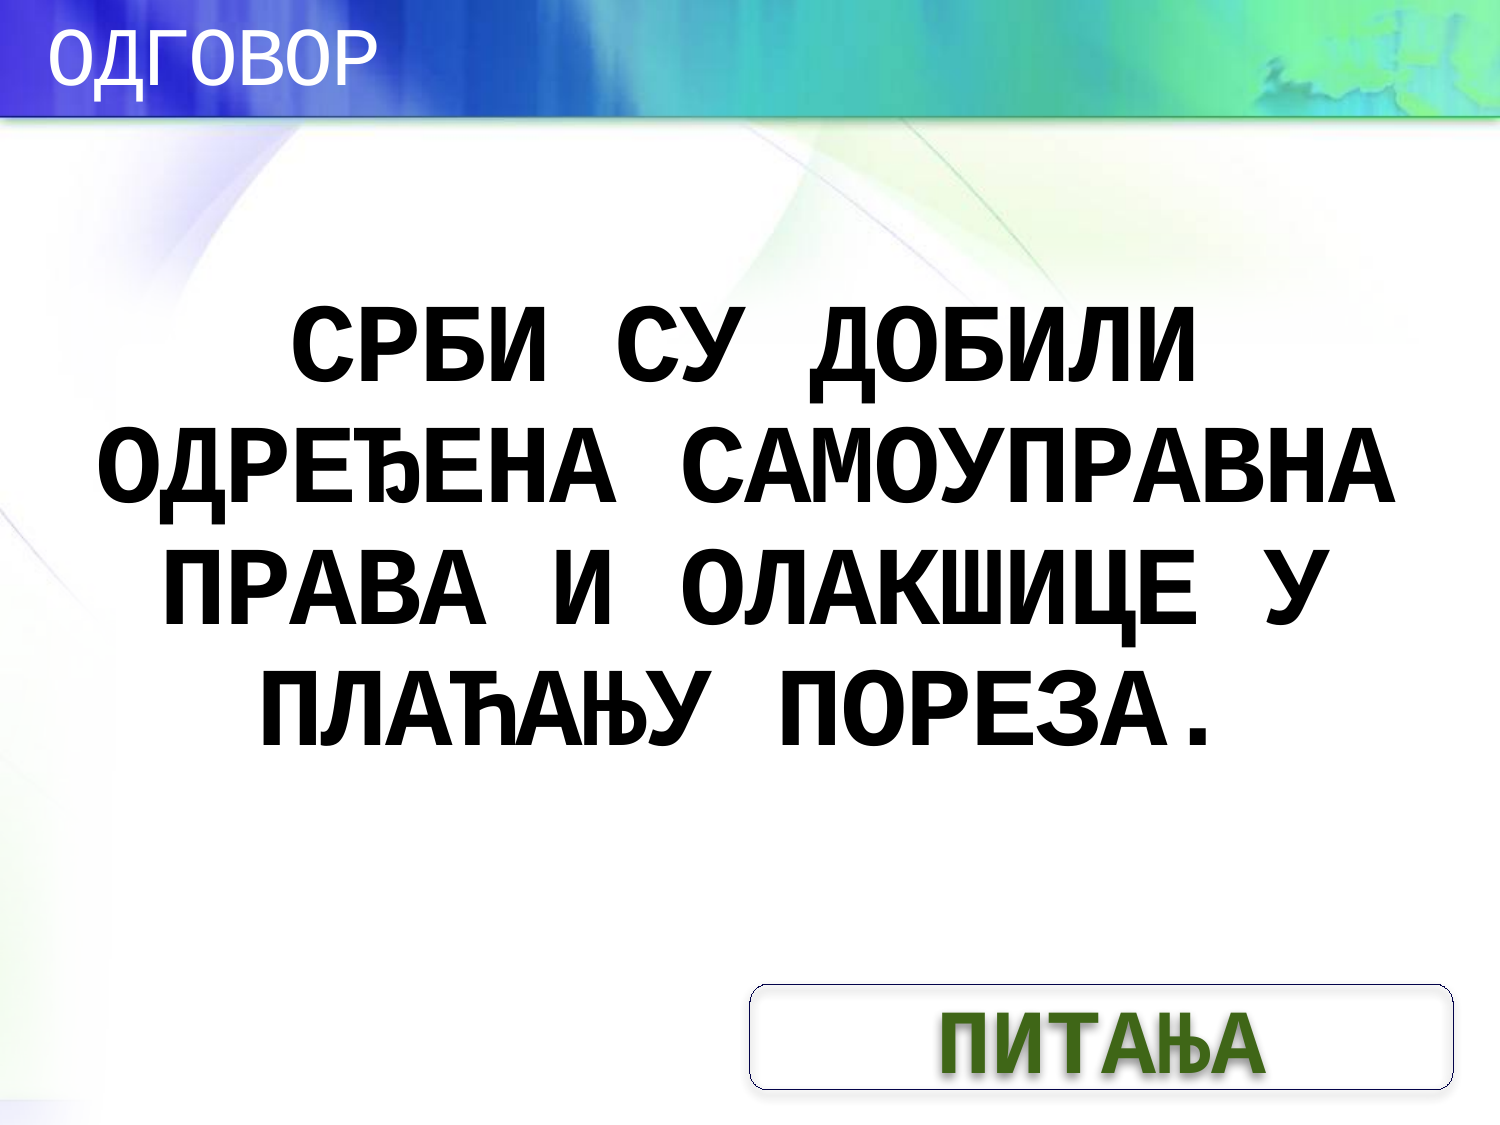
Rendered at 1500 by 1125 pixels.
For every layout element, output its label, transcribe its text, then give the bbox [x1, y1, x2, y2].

picture [0, 0, 1500, 1125]
text_box ОДГОВОР [46, 0, 774, 118]
text_box ПИТАЊА [749, 984, 1454, 1090]
title СРБИ СУ ДОБИЛИ ОДРЕЂЕНА САМОУПРАВНА ПРАВА И ОЛАКШИЦЕ У ПЛАЋАЊУ ПОРЕЗА. [58, 140, 1430, 914]
